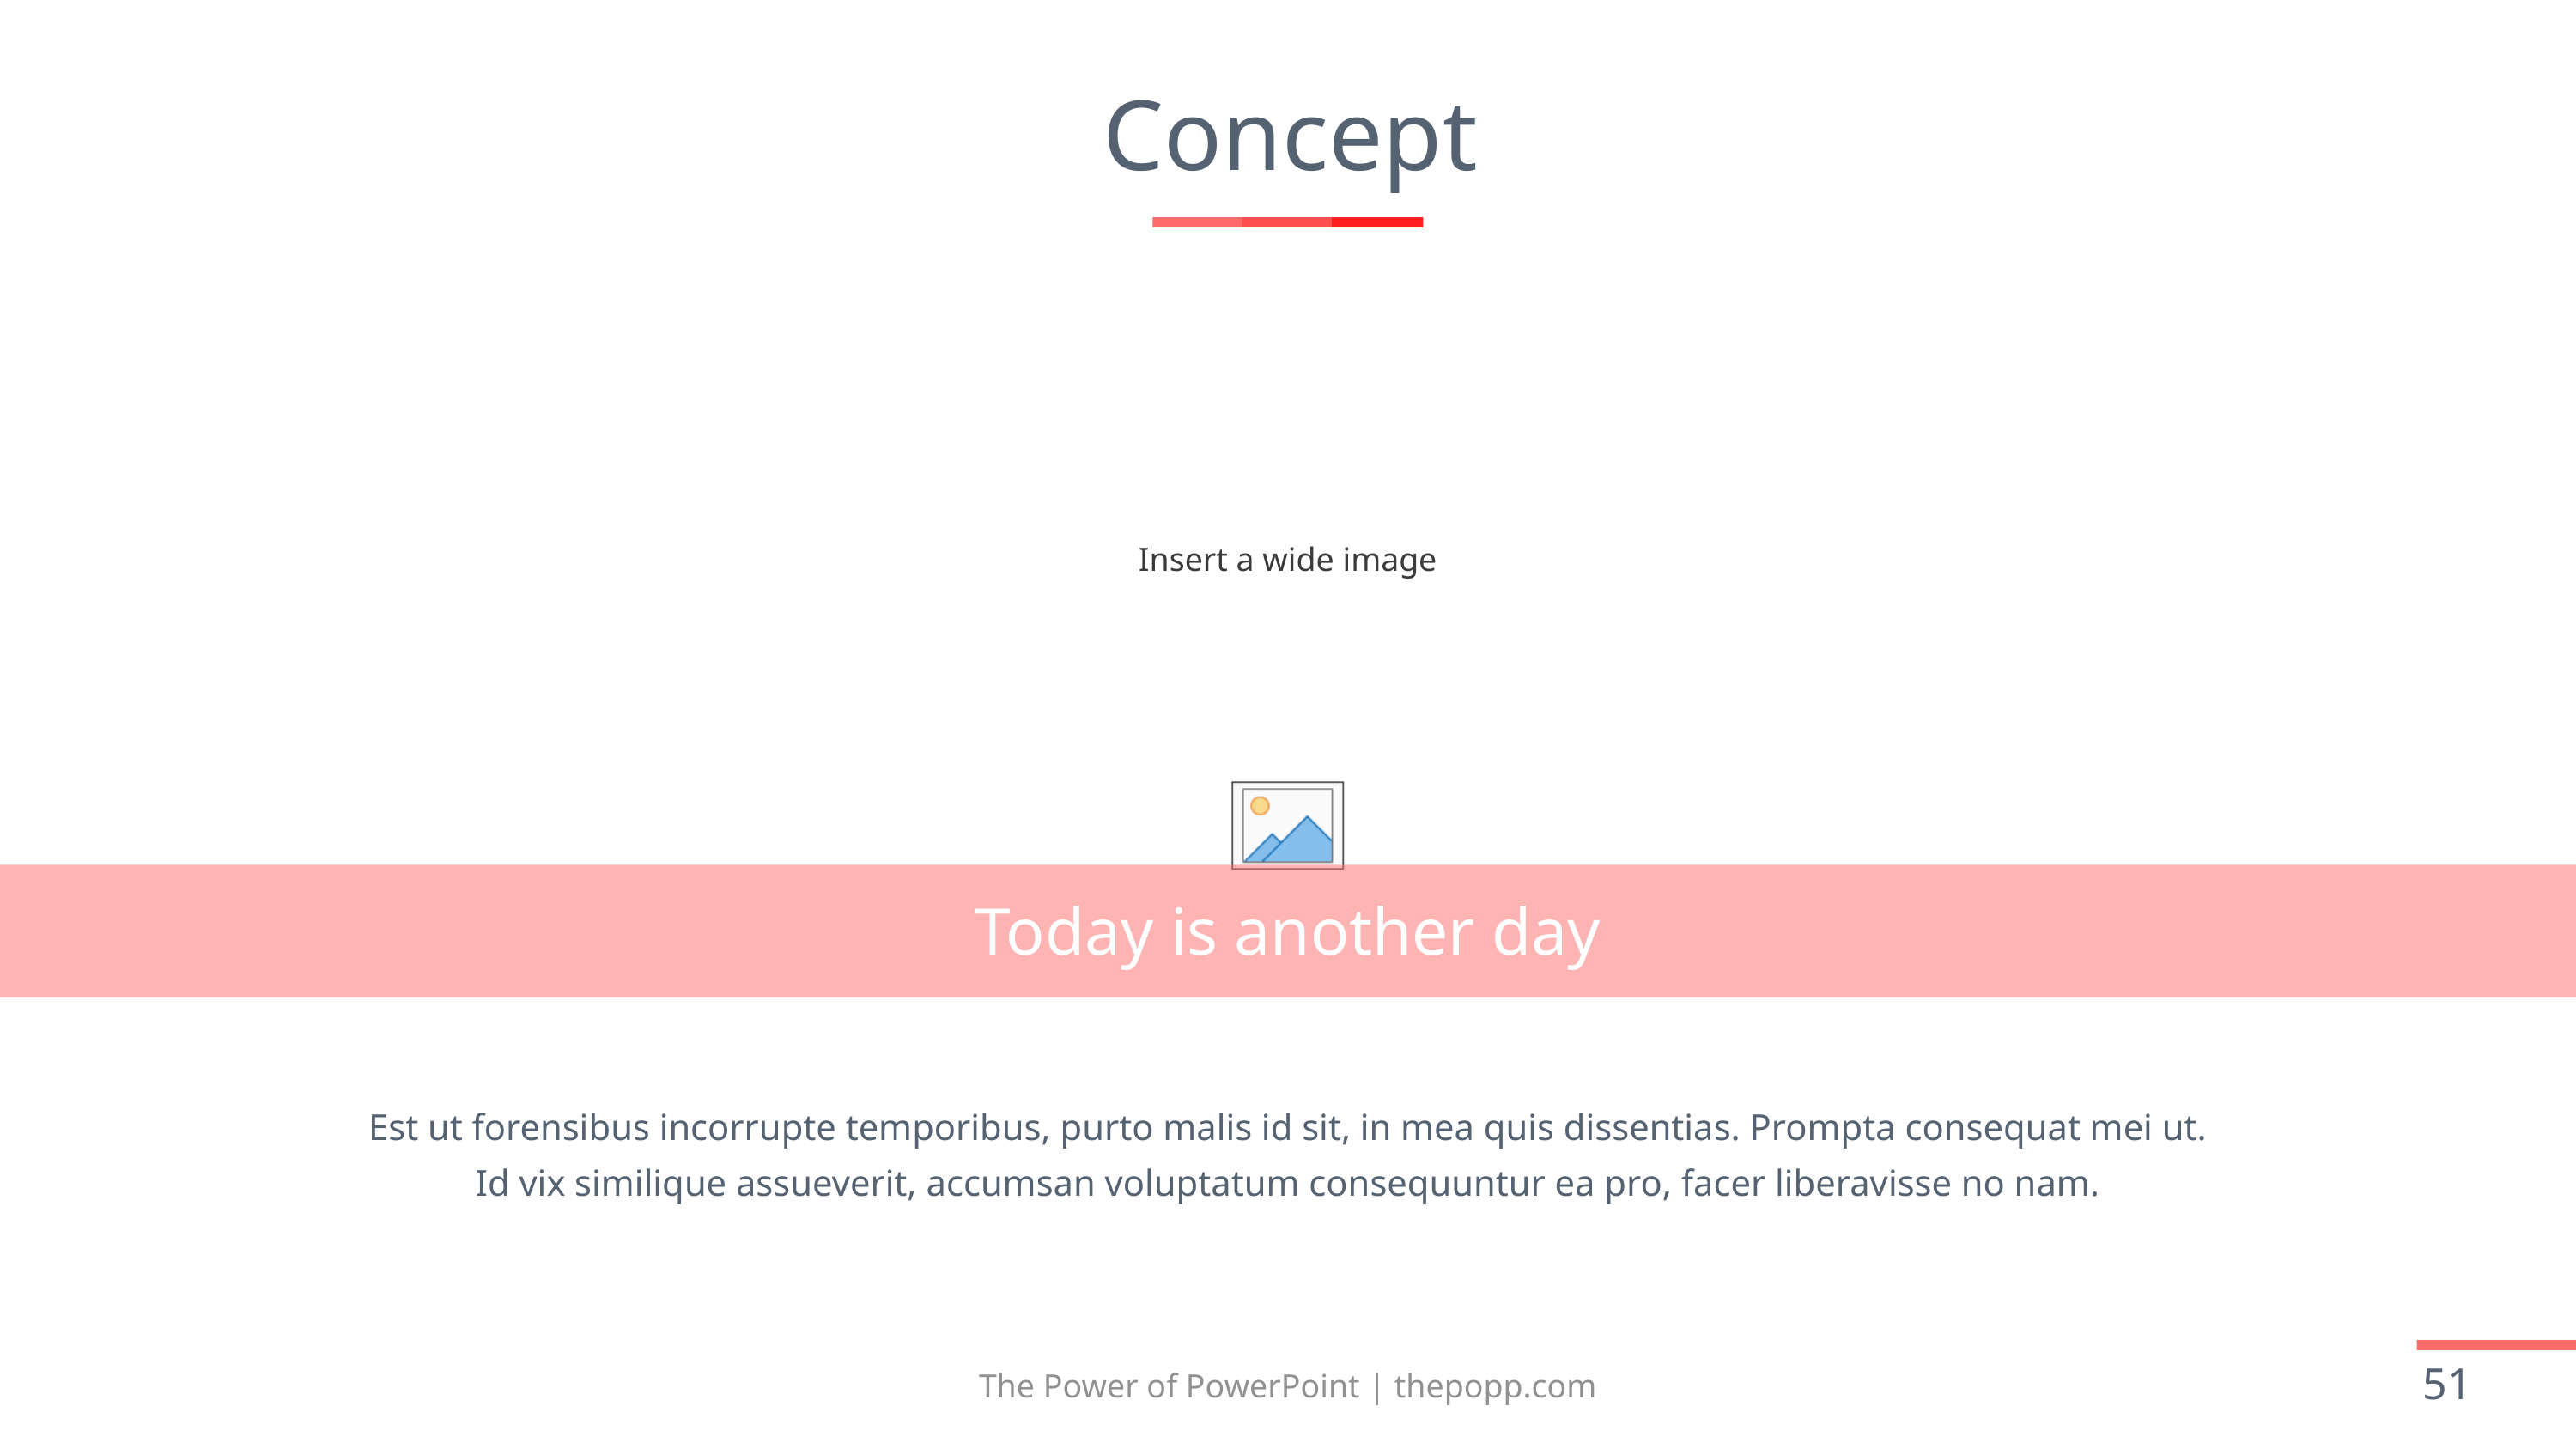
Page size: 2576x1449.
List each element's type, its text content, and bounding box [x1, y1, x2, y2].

footer The Power of PowerPoint | thepopp.com [853, 1349, 1723, 1427]
title Concept [69, 49, 2512, 230]
picture [0, 378, 2576, 1274]
slide_number 51 [2409, 1351, 2576, 1421]
